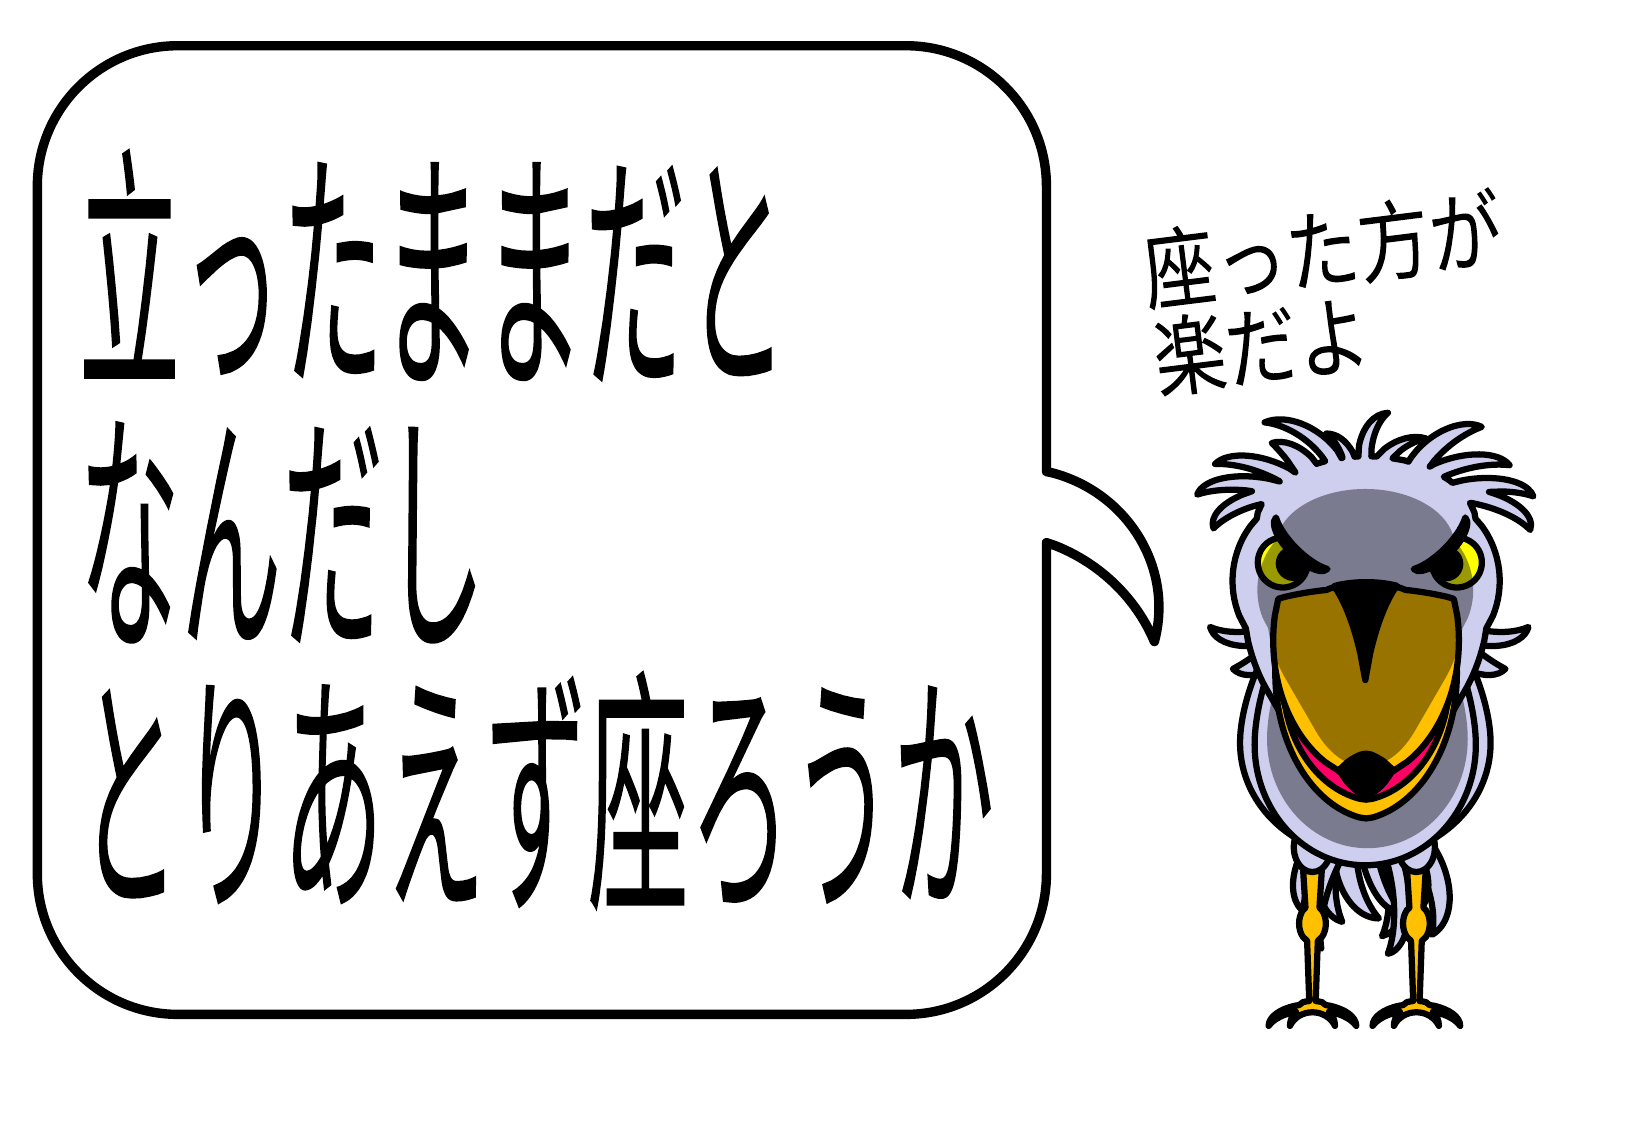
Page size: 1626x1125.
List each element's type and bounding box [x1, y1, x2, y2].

text_box [37, 45, 1159, 1015]
text_box [1196, 412, 1534, 1027]
